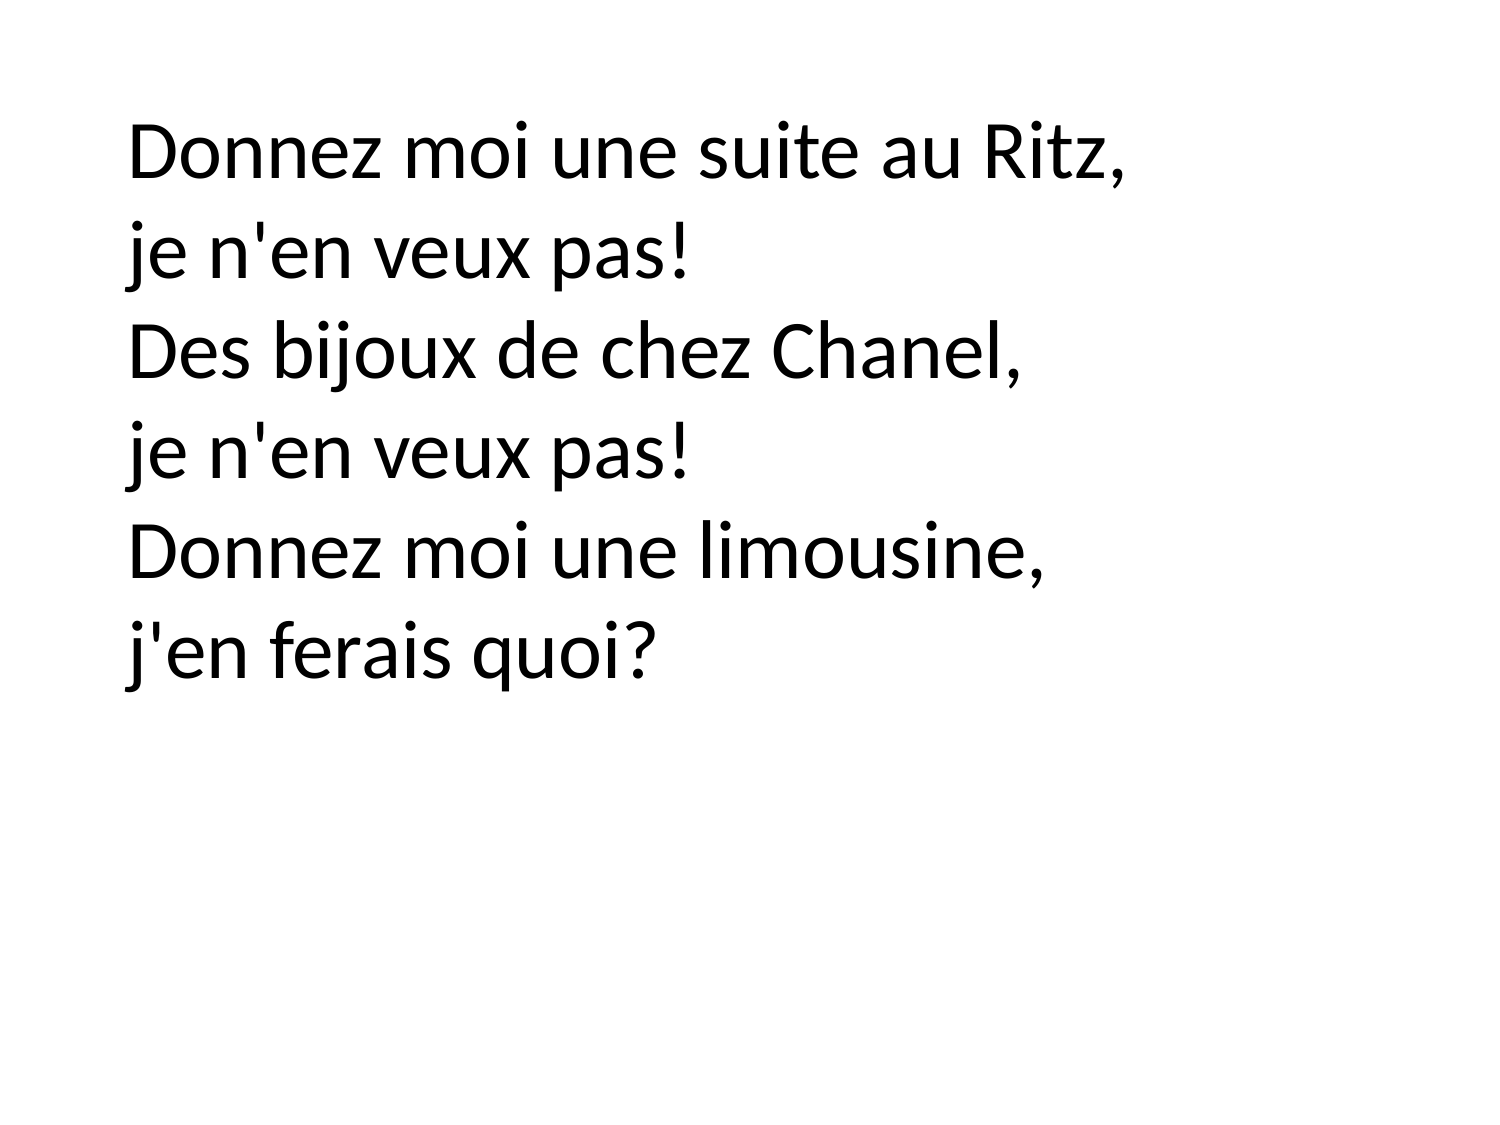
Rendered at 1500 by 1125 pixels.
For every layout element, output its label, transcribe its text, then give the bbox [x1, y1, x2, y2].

text_box Donnez moi une suite au Ritz, je n'en veux pas! Des bijoux de chez Chanel, je n'en veux pas! Donnez moi une limousine, j'en ferais quoi? [112, 87, 1238, 1125]
